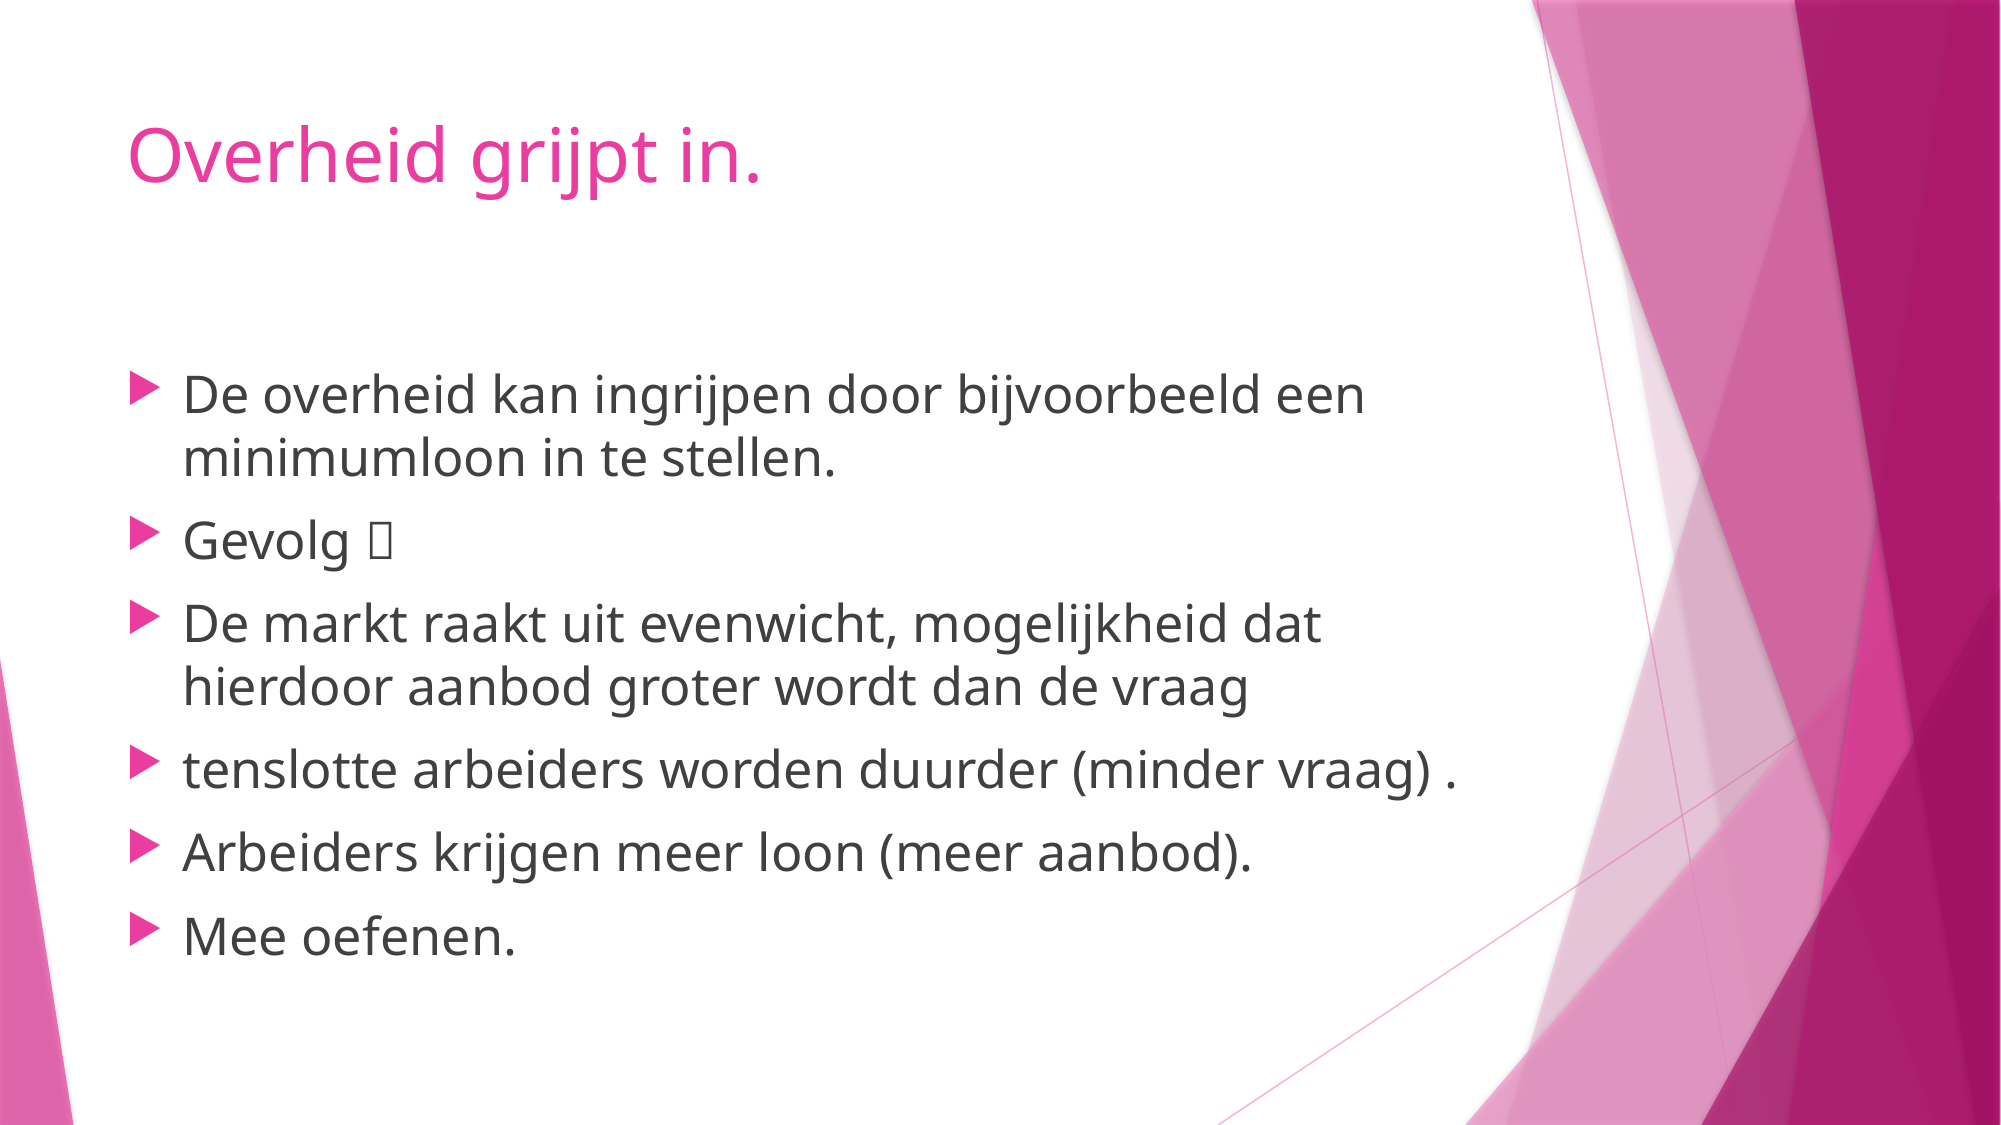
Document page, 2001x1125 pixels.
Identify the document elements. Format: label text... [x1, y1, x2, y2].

title Overheid grijpt in. [111, 99, 1522, 317]
list De overheid kan ingrijpen door bijvoorbeeld een minimumloon in te stellen. Gevolg  De markt raakt uit evenwicht, mogelijkheid dat hierdoor aanbod groter wordt dan de vraag tenslotte arbeiders worden duurder (minder vraag) . Arbeiders krijgen meer loon (meer aanbod). Mee oefenen. [111, 354, 1522, 992]
